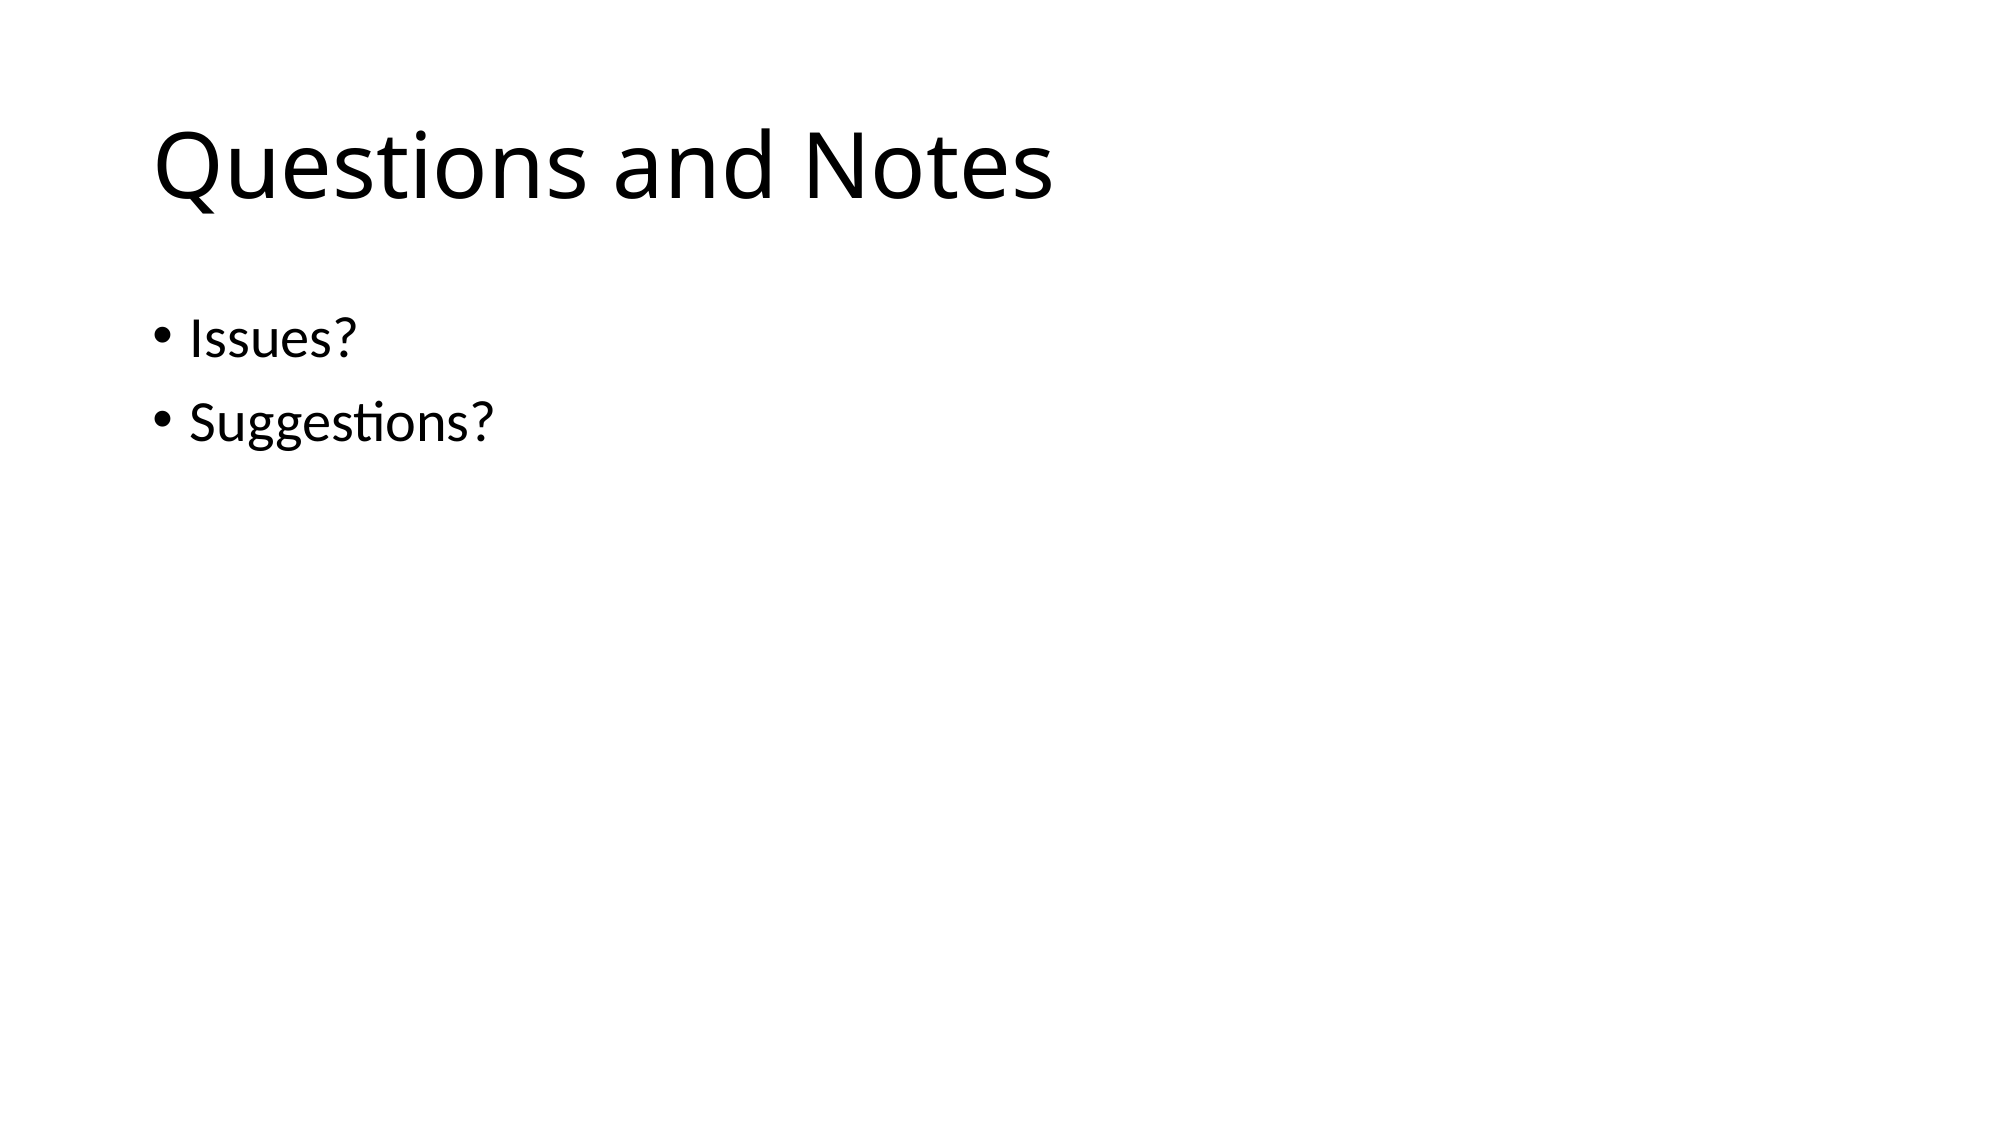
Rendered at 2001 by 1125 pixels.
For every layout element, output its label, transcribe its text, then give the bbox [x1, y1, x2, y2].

title Questions and Notes [137, 59, 1863, 278]
list Issues? Suggestions? [137, 299, 1863, 1014]
